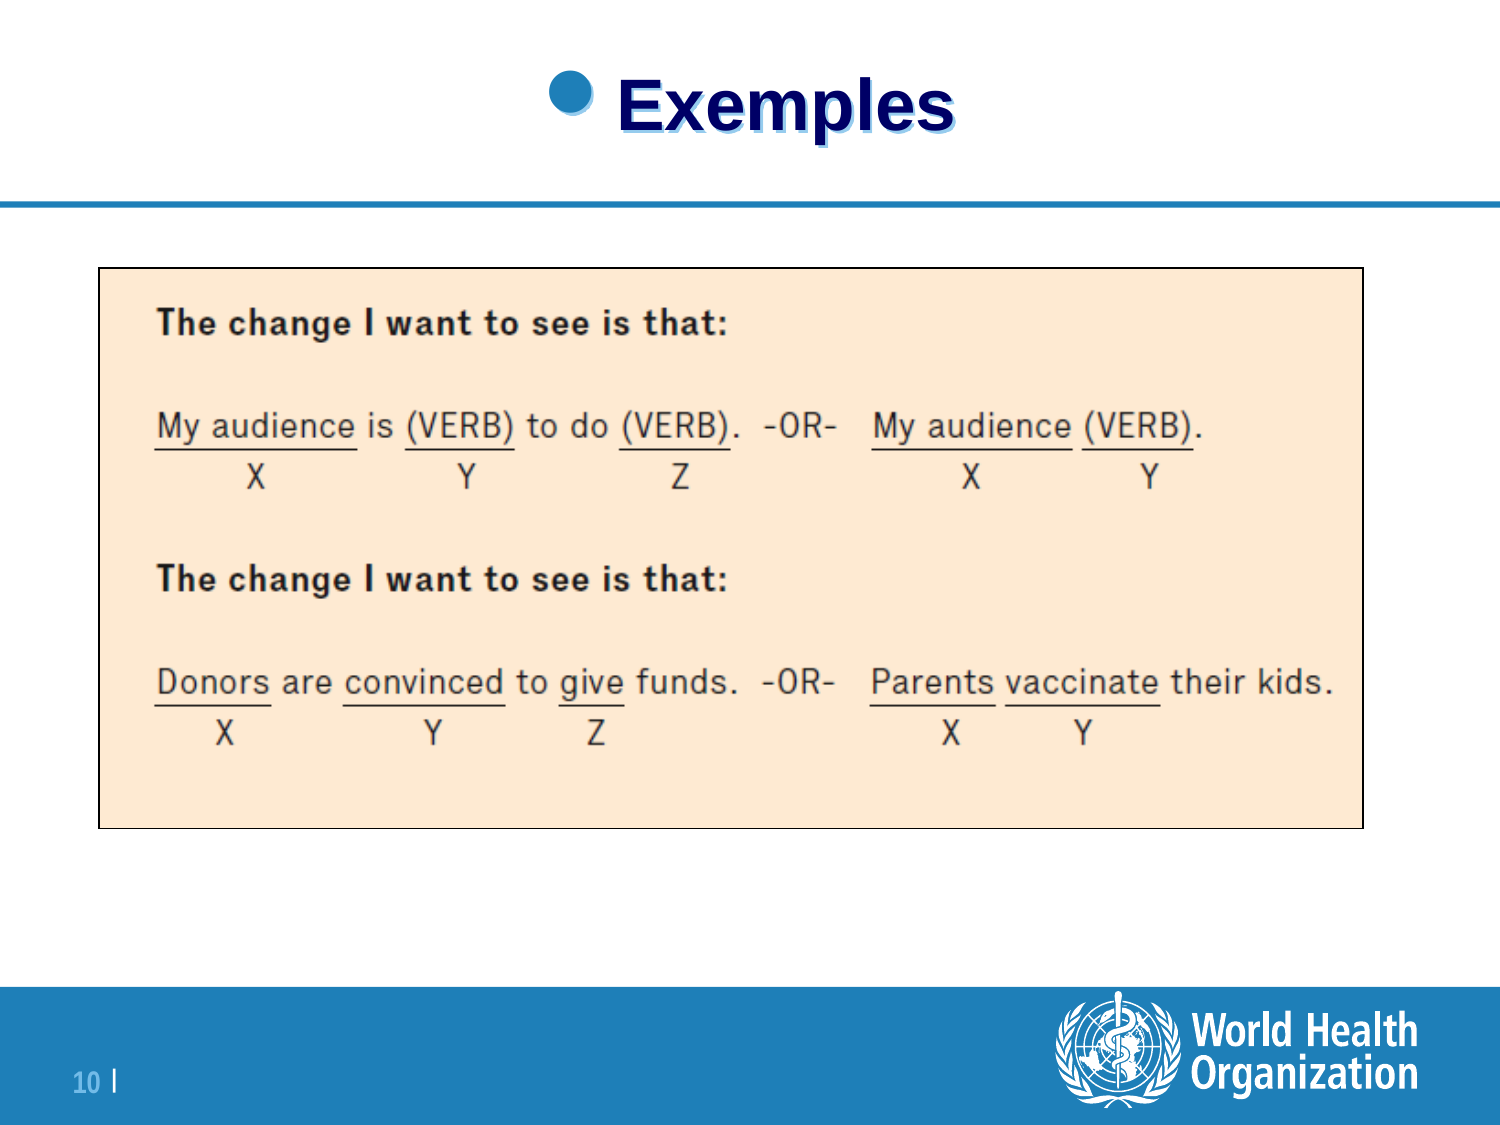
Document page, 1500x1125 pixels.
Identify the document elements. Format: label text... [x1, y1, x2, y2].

picture [99, 268, 1363, 829]
text_box Exemples [0, 0, 1500, 204]
